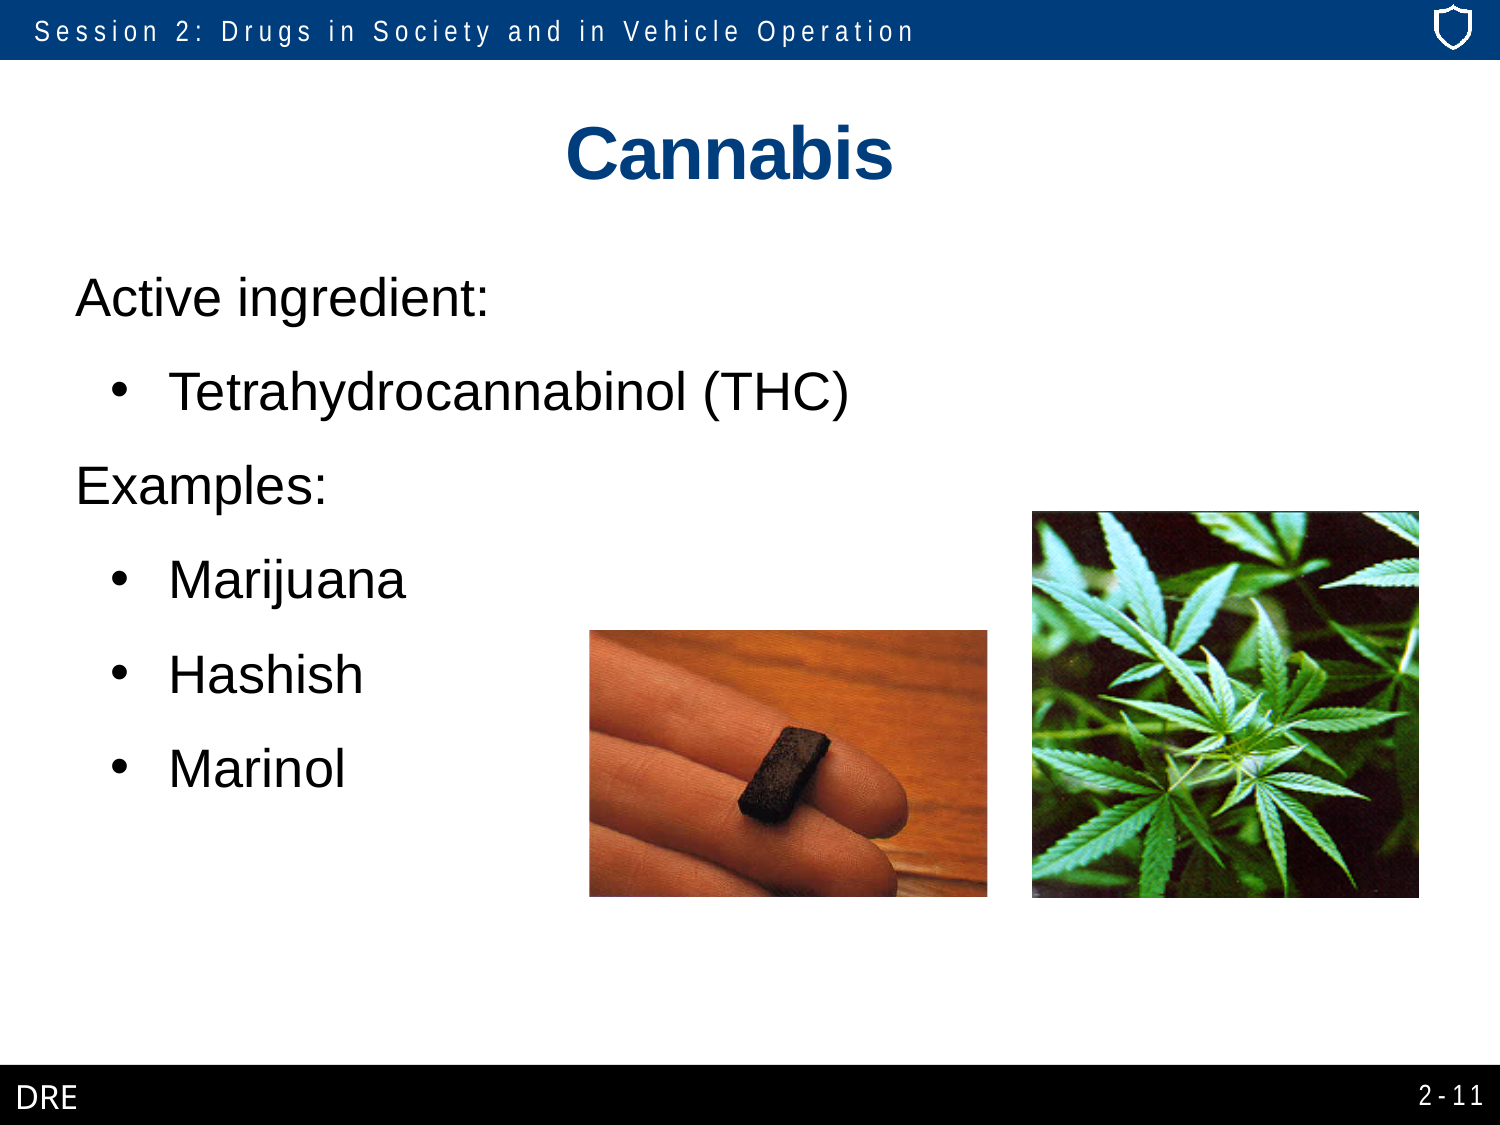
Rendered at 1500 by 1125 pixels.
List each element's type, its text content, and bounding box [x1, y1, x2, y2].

picture [1434, 4, 1472, 50]
slide_number 2-11 [1218, 1063, 1499, 1124]
picture [1032, 510, 1419, 898]
picture [588, 630, 988, 898]
title Cannabis [75, 75, 1425, 225]
list Active ingredient: Tetrahydrocannabinol (THC) Examples: Marijuana Hashish Marinol [75, 254, 1425, 1005]
